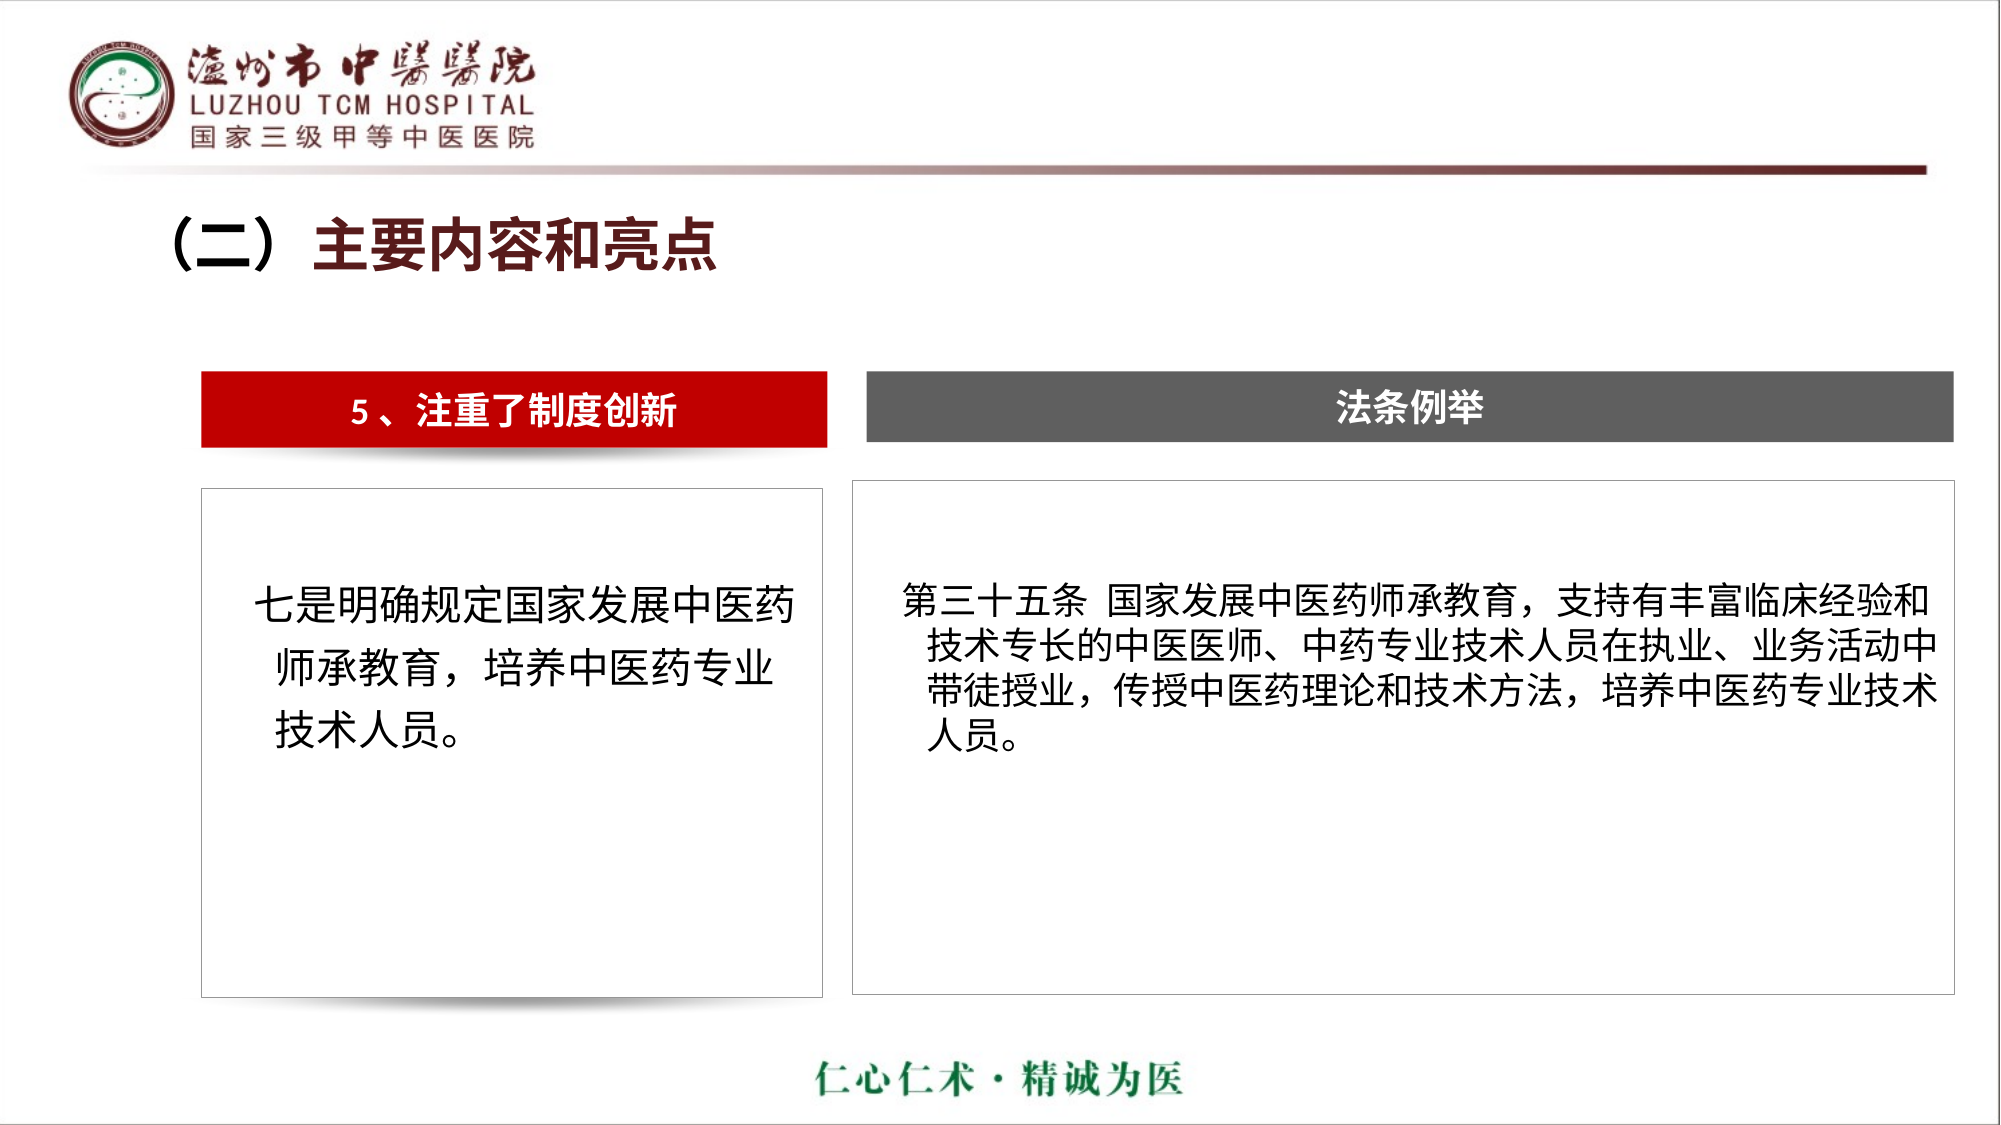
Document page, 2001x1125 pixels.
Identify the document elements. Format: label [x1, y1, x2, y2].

picture [0, 0, 2000, 1125]
text_box [176, 371, 853, 1017]
